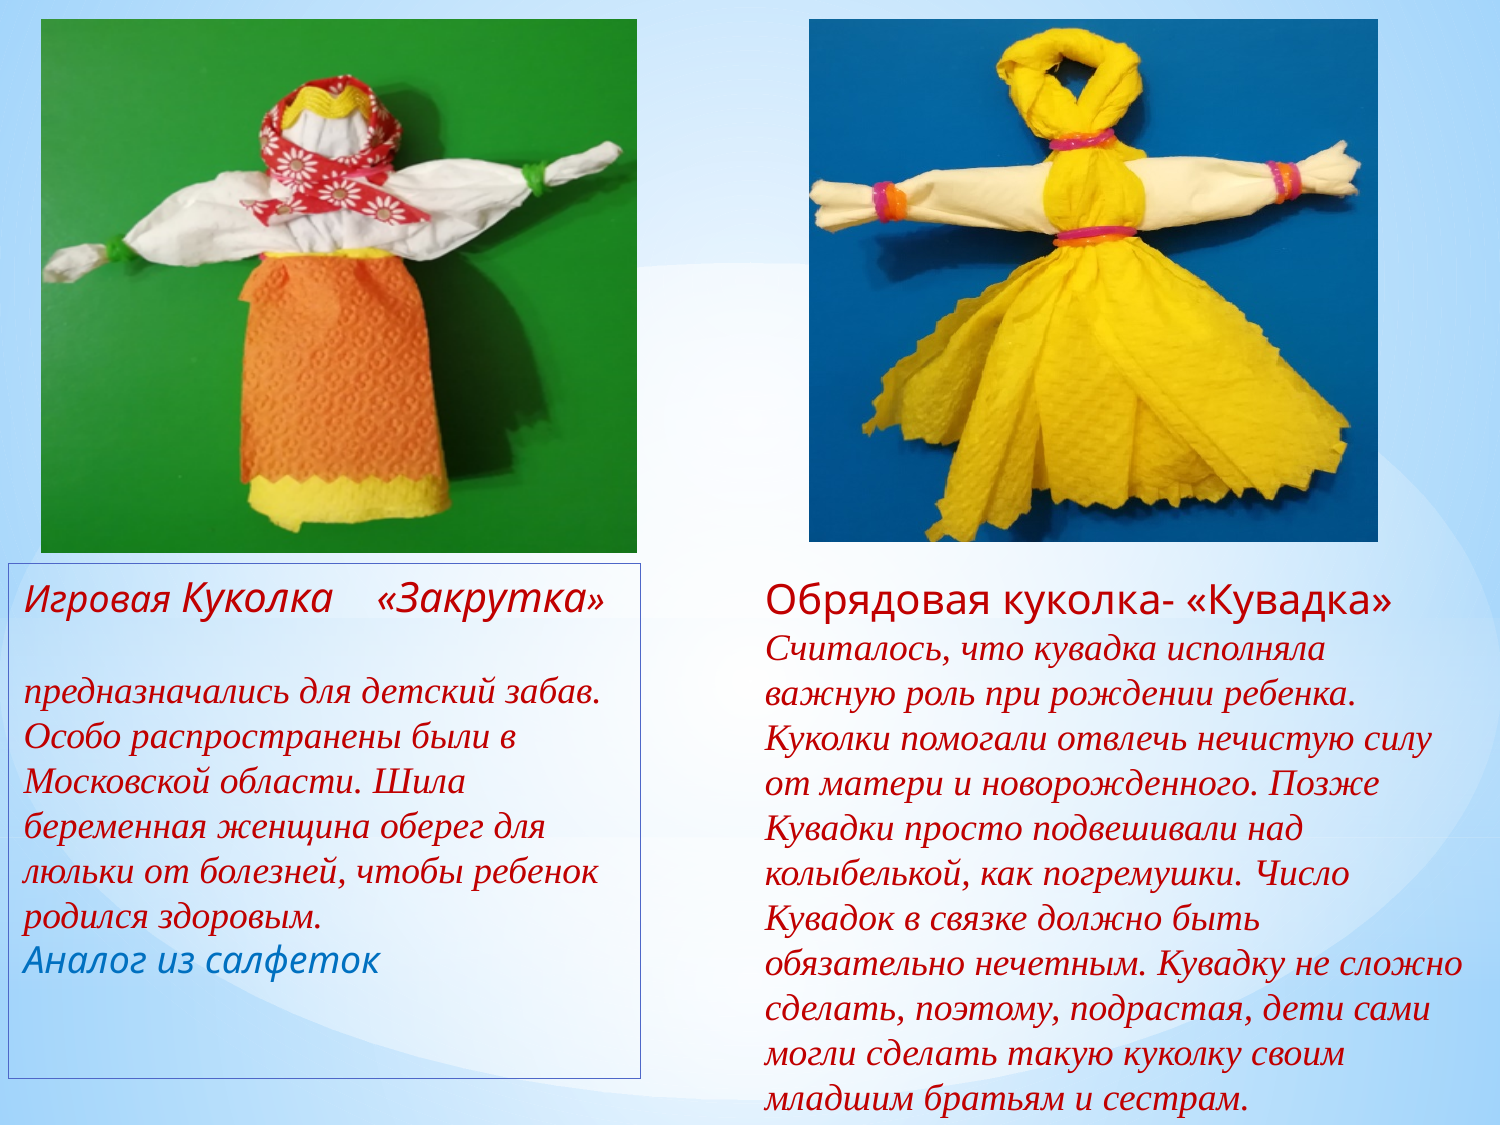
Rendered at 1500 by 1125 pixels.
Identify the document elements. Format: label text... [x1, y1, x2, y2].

picture [808, 18, 1379, 542]
text_box Игровая Куколка «Закрутка» предназначались для детский забав. Особо распространены были в Московской области. Шила беременная женщина оберег для люльки от болезней, чтобы ребенок родился здоровым. Аналог из салфеток [8, 563, 641, 1079]
picture [41, 18, 637, 553]
text_box Обрядовая куколка- «Кувадка» Считалось, что кувадка исполняла важную роль при рождении ребенка. Куколки помогали отвлечь нечистую силу от матери и новорожденного. Позже Кувадки просто подвешивали над колыбелькой, как погремушки. Число Кувадок в связке должно быть обязательно нечетным. Кувадку не сложно сделать, поэтому, подрастая, дети сами могли сделать такую куколку своим младшим братьям и сестрам. [750, 515, 1483, 1125]
